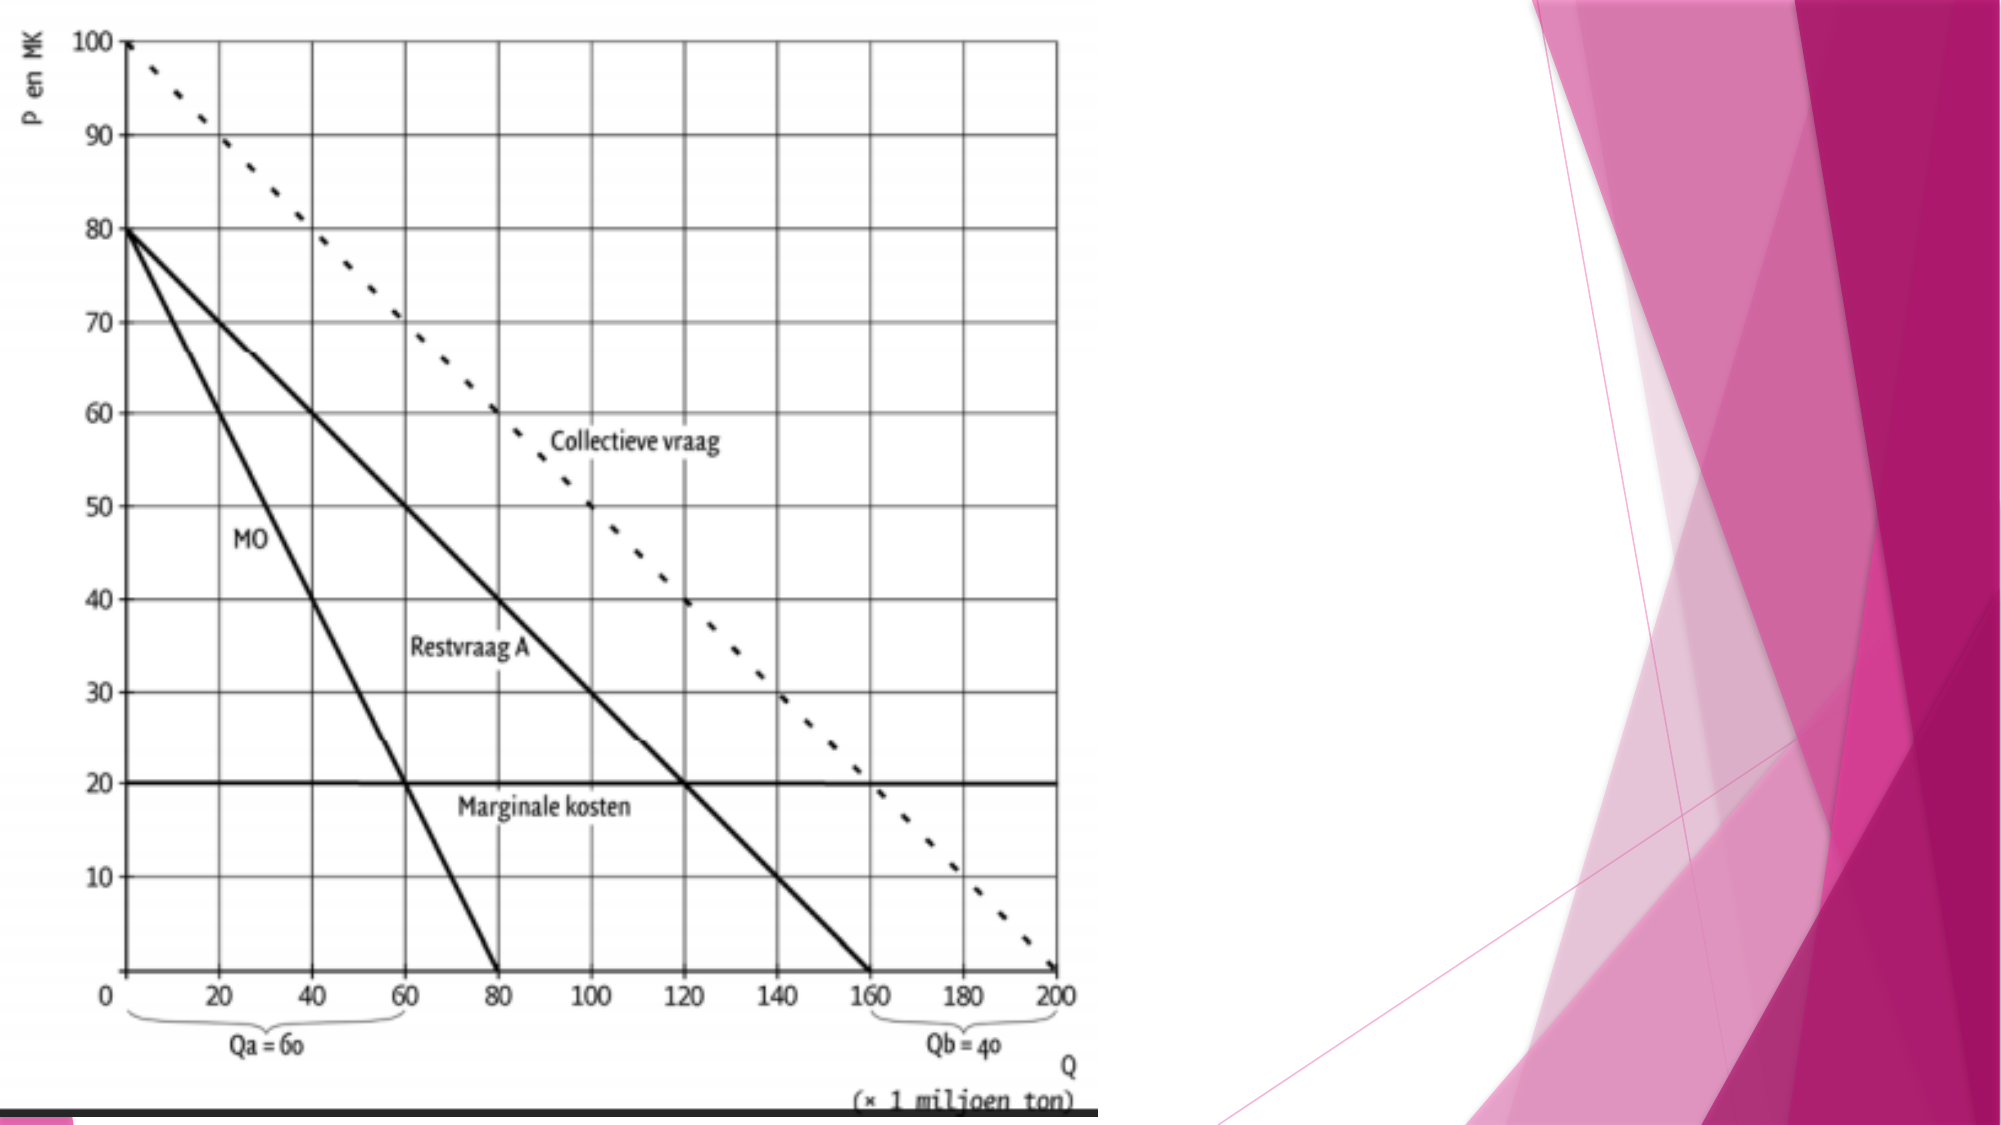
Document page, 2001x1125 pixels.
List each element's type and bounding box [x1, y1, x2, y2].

picture [0, 0, 1098, 1118]
